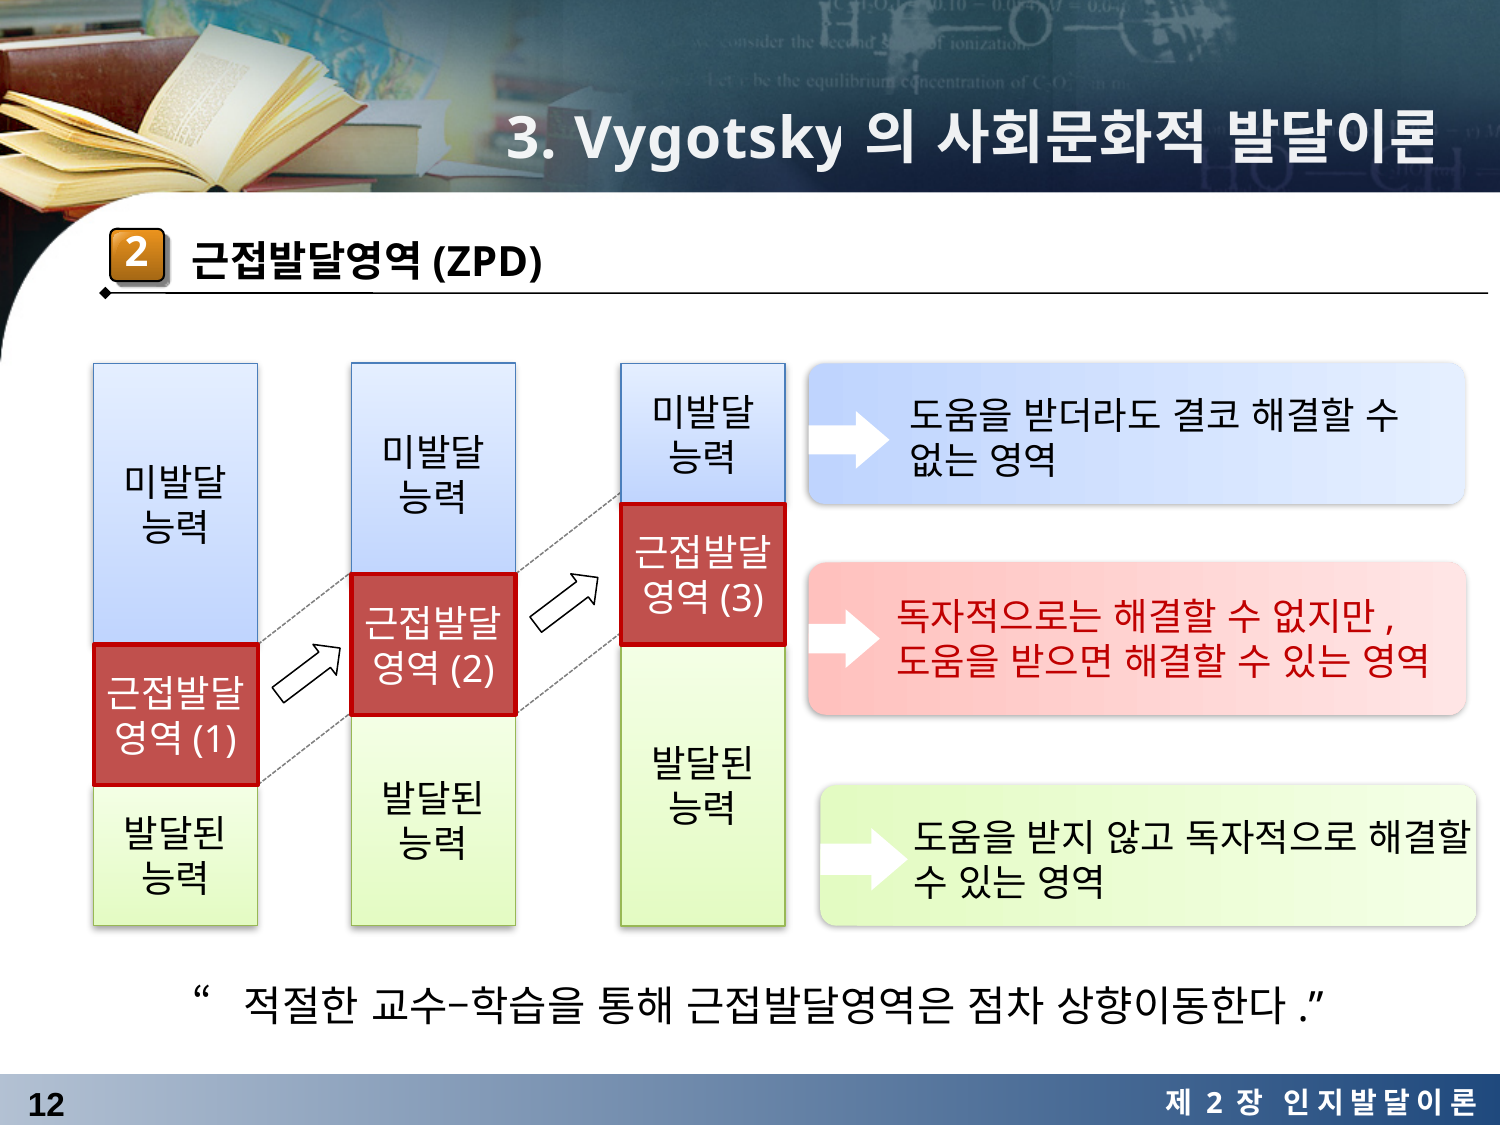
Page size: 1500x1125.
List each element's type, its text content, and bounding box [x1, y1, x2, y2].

text_box 3. Vygotsky의 사회문화적 발달이론 [491, 93, 1459, 178]
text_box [808, 363, 1466, 505]
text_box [262, 562, 346, 786]
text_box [351, 363, 516, 927]
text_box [820, 784, 1483, 926]
slide_number 12 [0, 1075, 116, 1120]
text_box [93, 363, 258, 927]
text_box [808, 562, 1467, 716]
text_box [620, 363, 786, 927]
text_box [105, 216, 1489, 294]
picture [0, 0, 1500, 383]
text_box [519, 491, 615, 715]
text_box “적절한 교수–학습을 통해 근접발달영역은 점차 상향이동한다.” [177, 972, 1418, 1038]
